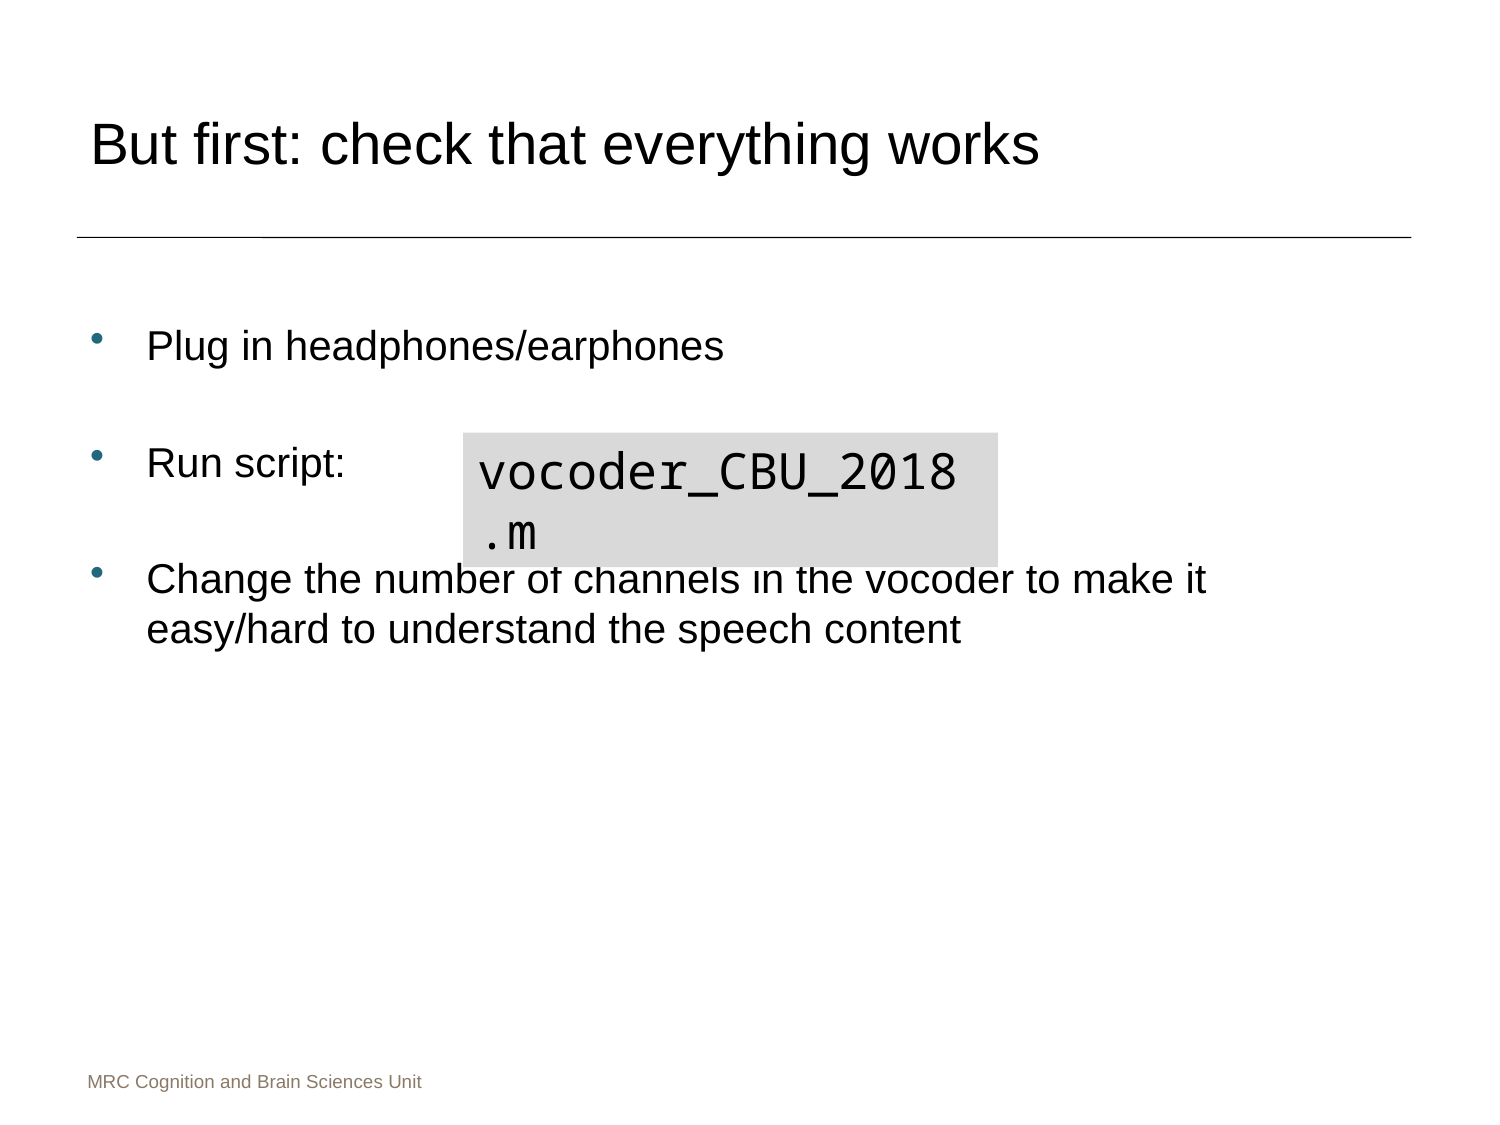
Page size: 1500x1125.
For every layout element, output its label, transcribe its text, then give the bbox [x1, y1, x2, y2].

title But first: check that everything works [74, 74, 1413, 209]
text_box vocoder_CBU_2018.m [463, 432, 998, 568]
list Plug in headphones/earphones Run script: Change the number of channels in the vocoder to make it easy/hard to understand the speech content [74, 310, 1413, 1062]
